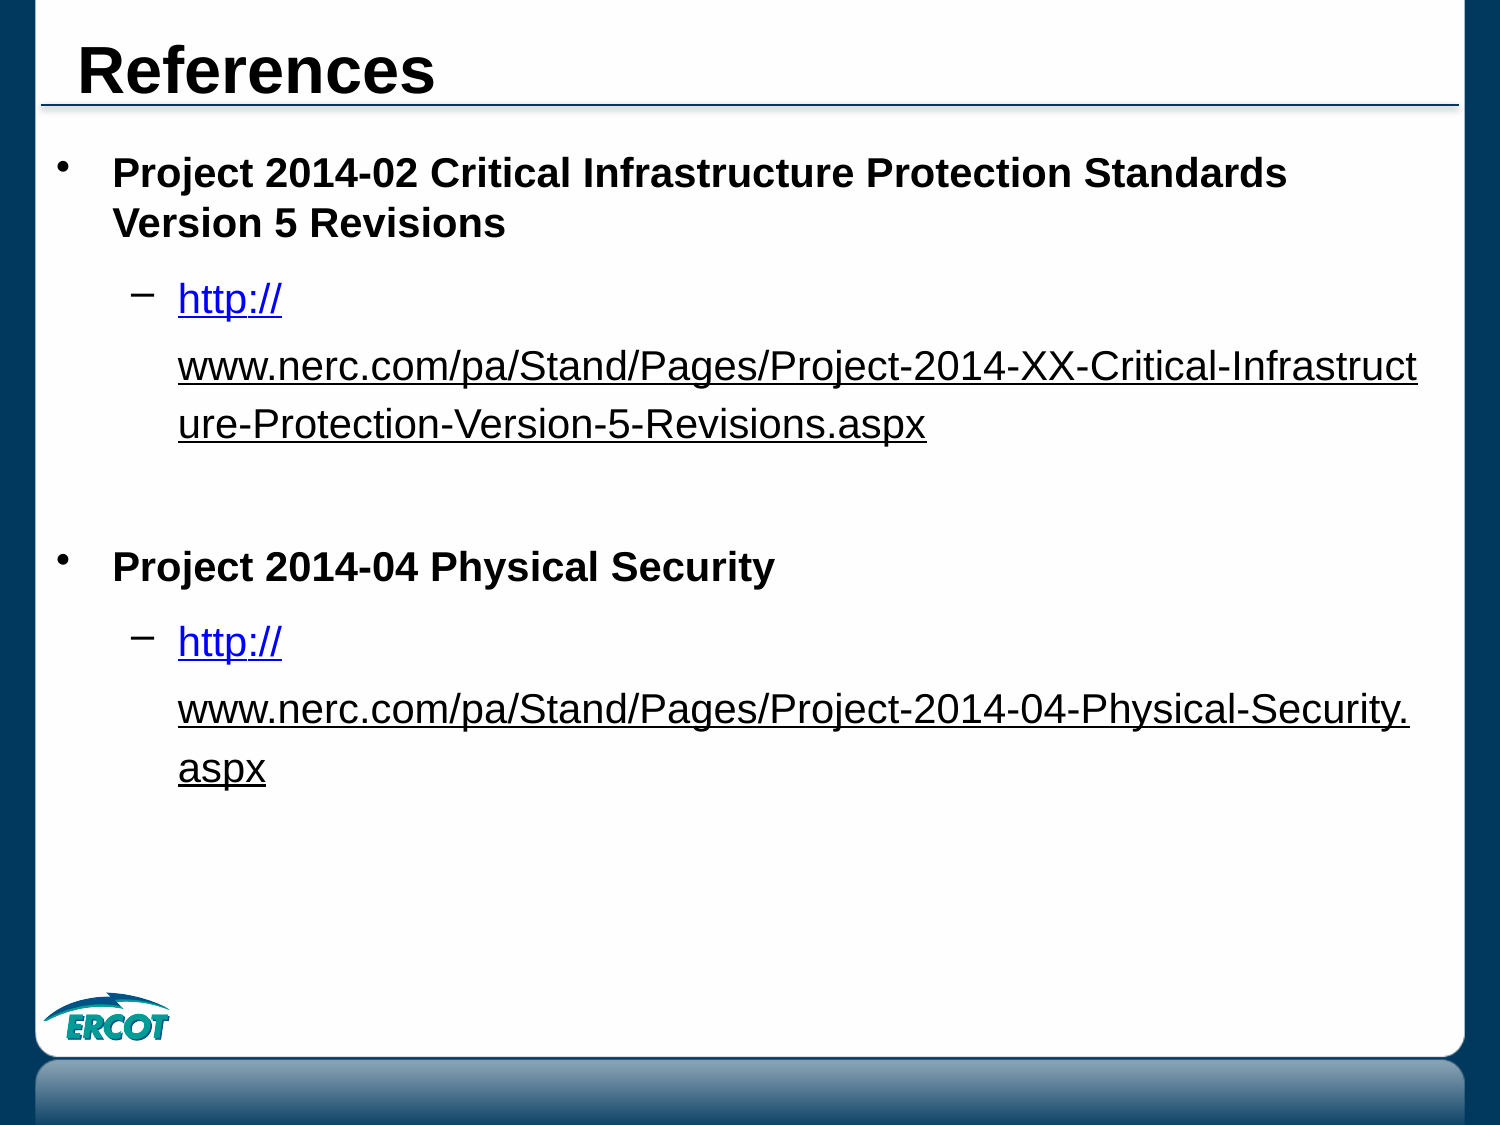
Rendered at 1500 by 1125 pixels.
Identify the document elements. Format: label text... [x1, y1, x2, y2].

text_box Project 2014-02 Critical Infrastructure Protection Standards Version 5 Revisions http://www.nerc.com/pa/Stand/Pages/Project-2014-XX-Critical-Infrastructure-Protection-Version-5-Revisions.aspx Project 2014-04 Physical Security http://www.nerc.com/pa/Stand/Pages/Project-2014-04-Physical-Security.aspx [41, 138, 1448, 748]
title References [62, 29, 1448, 106]
picture [35, 0, 1465, 1125]
